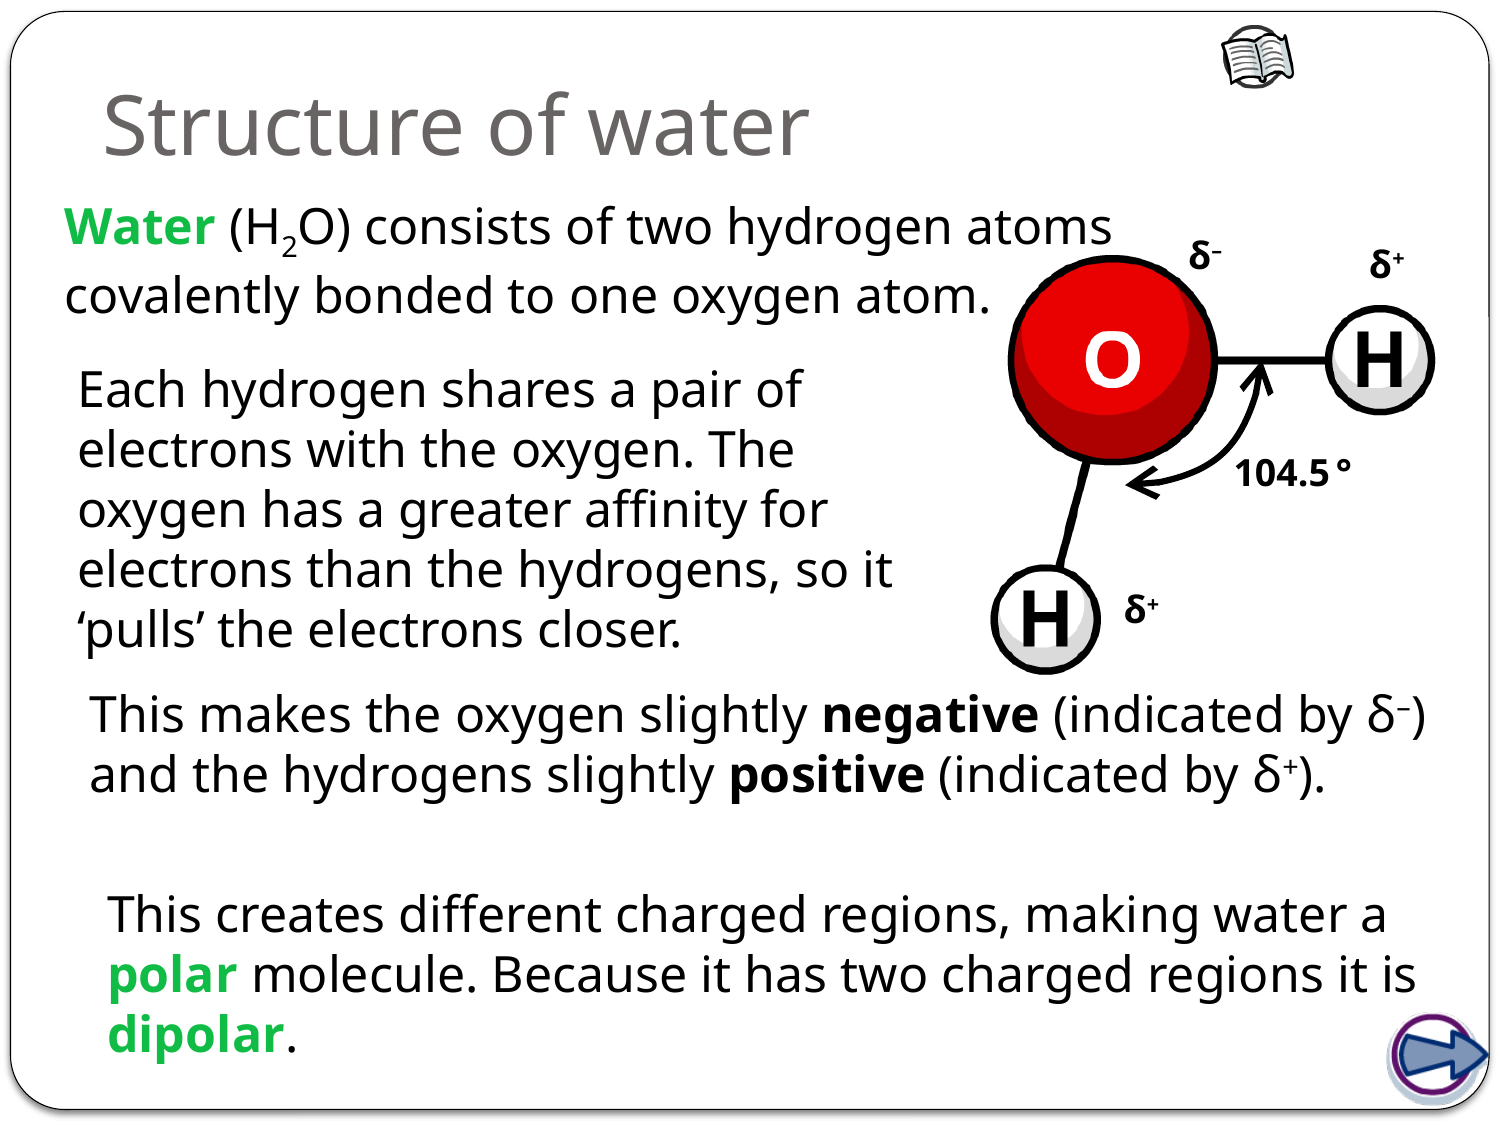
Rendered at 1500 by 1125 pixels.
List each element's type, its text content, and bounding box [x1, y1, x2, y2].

text_box This creates different charged regions, making water a polar molecule. Because it has two charged regions it is dipolar. [92, 874, 1500, 1070]
picture [1220, 24, 1294, 89]
text_box This makes the oxygen slightly negative (indicated by δ–) and the hydrogens slightly positive (indicated by δ+). [75, 674, 1444, 810]
title Structure of water [87, 0, 1363, 188]
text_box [987, 224, 1439, 678]
text_box Water (H2O) consists of two hydrogen atoms covalently bonded to one oxygen atom. [49, 187, 1147, 331]
picture [1385, 1011, 1490, 1107]
text_box Each hydrogen shares a pair of electrons with the oxygen. The oxygen has a greater affinity for electrons than the hydrogens, so it ‘pulls’ the electrons closer. [62, 349, 946, 665]
